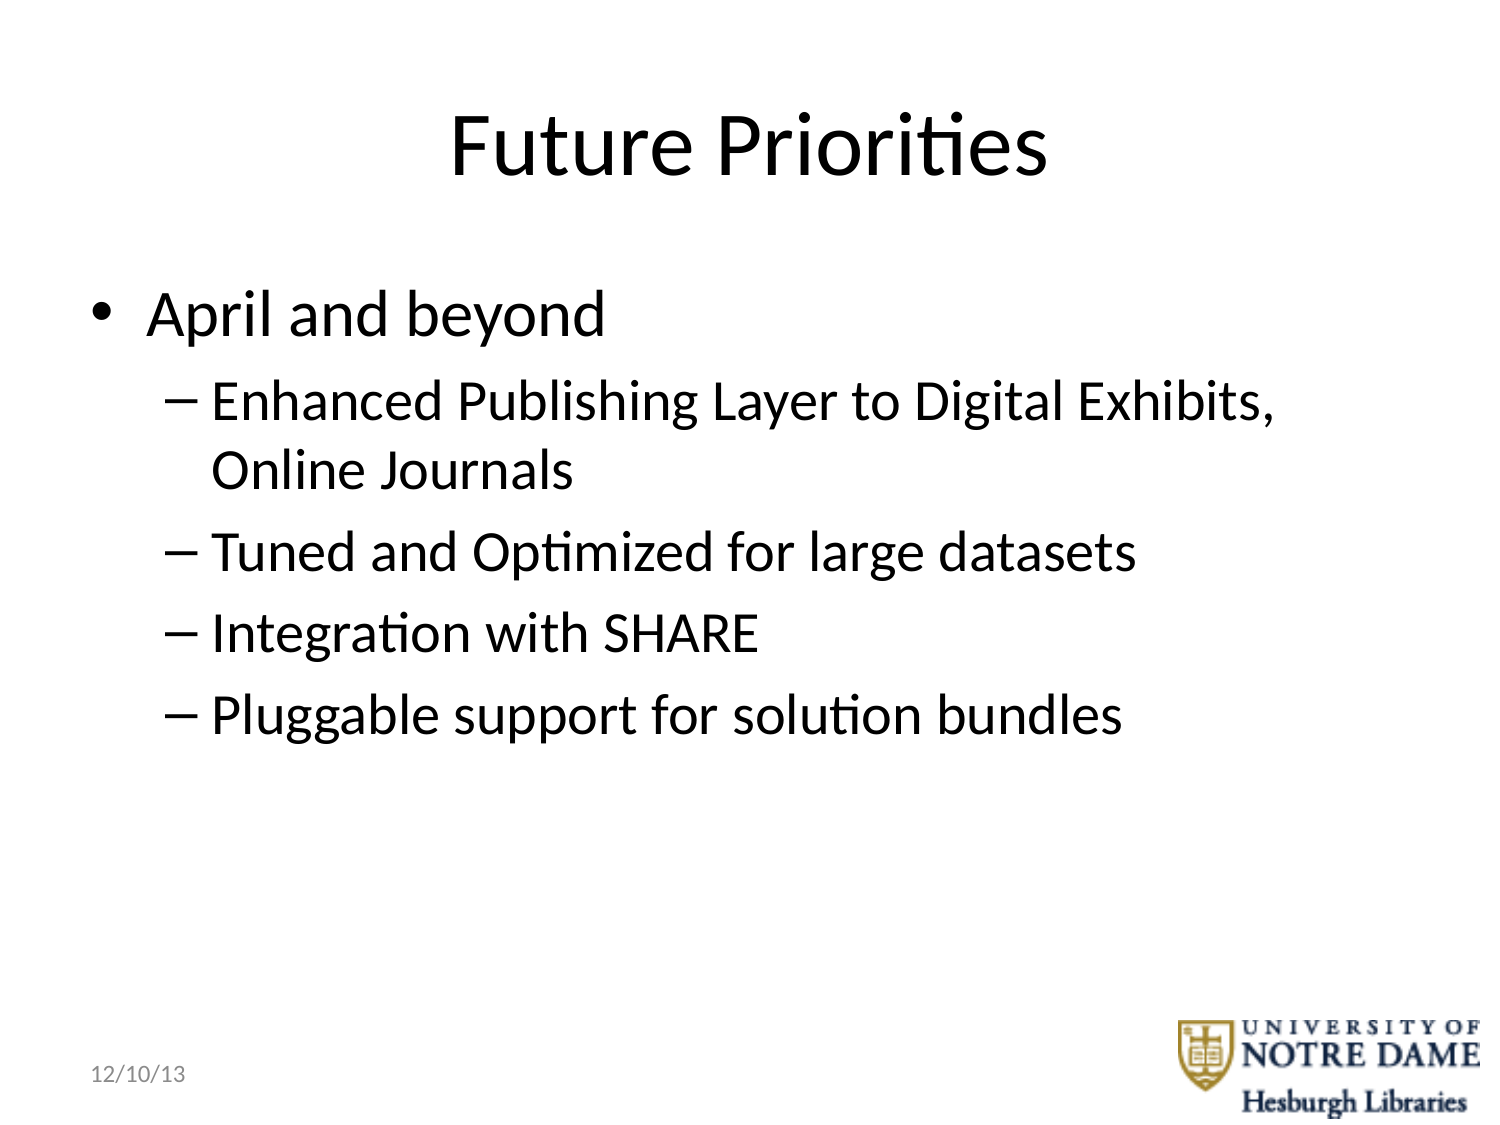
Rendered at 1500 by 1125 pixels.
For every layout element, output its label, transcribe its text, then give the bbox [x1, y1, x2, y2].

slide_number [75, 1042, 425, 1103]
title Future Priorities [75, 45, 1425, 233]
list April and beyond Enhanced Publishing Layer to Digital Exhibits, Online Journals Tuned and Optimized for large datasets Integration with SHARE Pluggable support for solution bundles [75, 262, 1425, 1005]
picture [1178, 1020, 1480, 1119]
